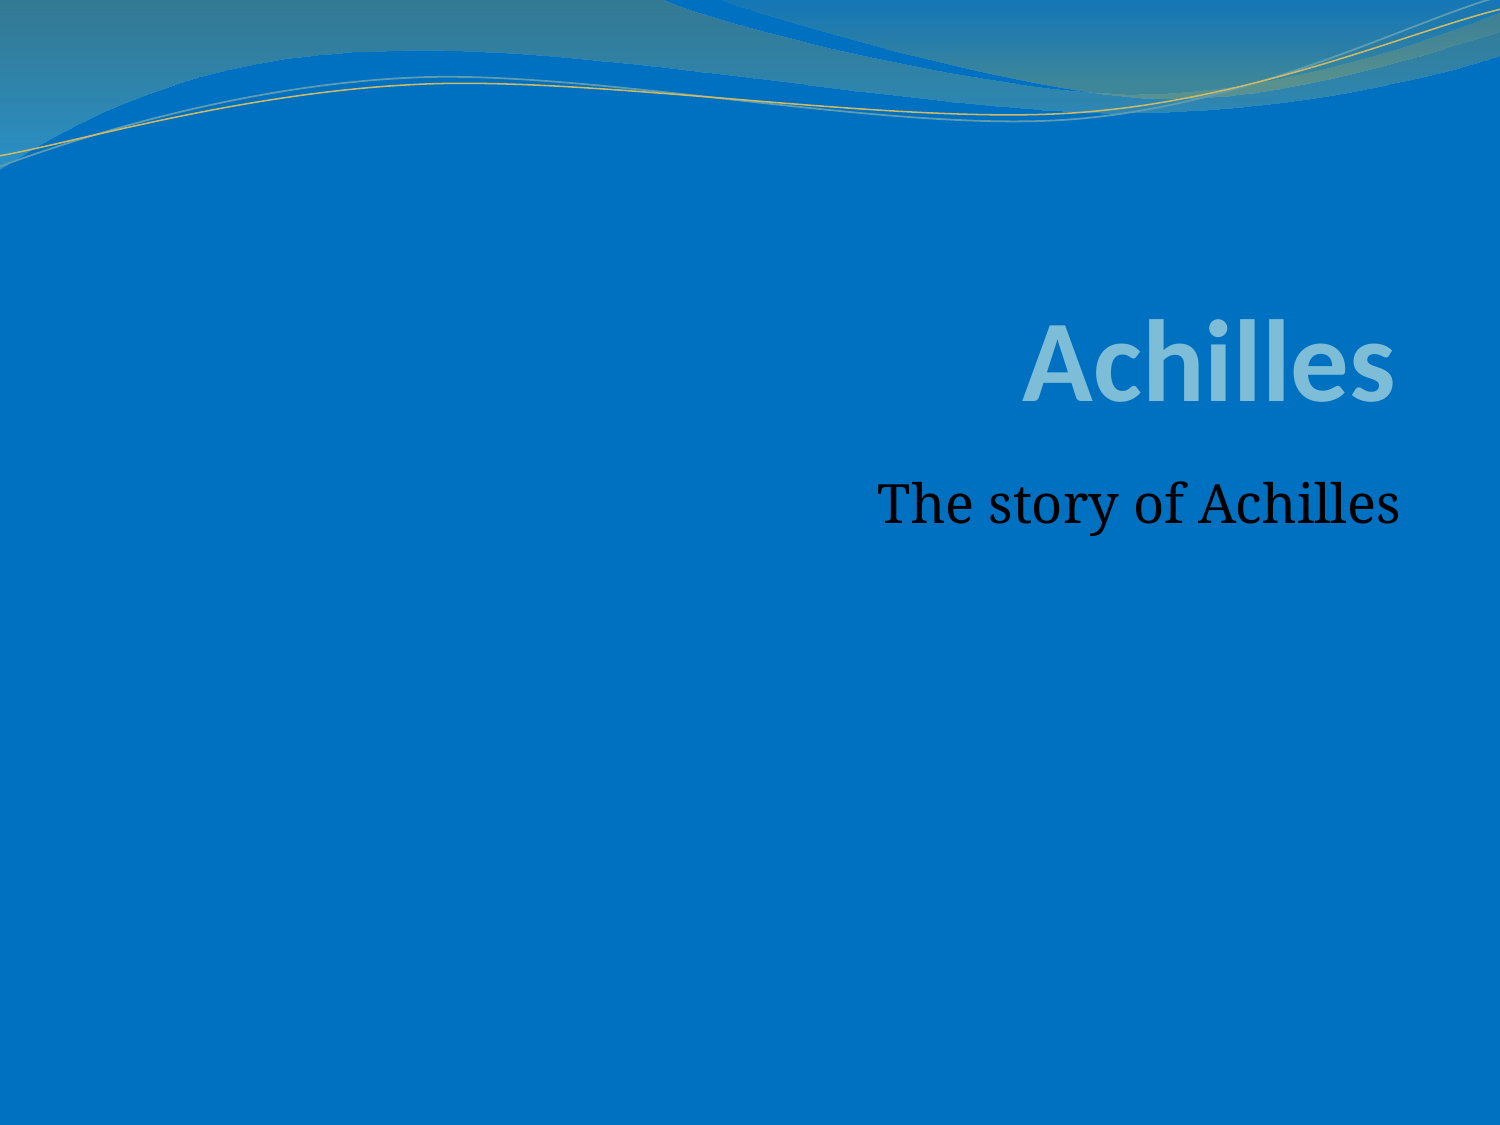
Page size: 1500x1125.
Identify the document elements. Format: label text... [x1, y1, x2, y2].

title Achilles [1012, 275, 1427, 425]
subtitle The story of Achilles [0, 462, 1427, 1125]
